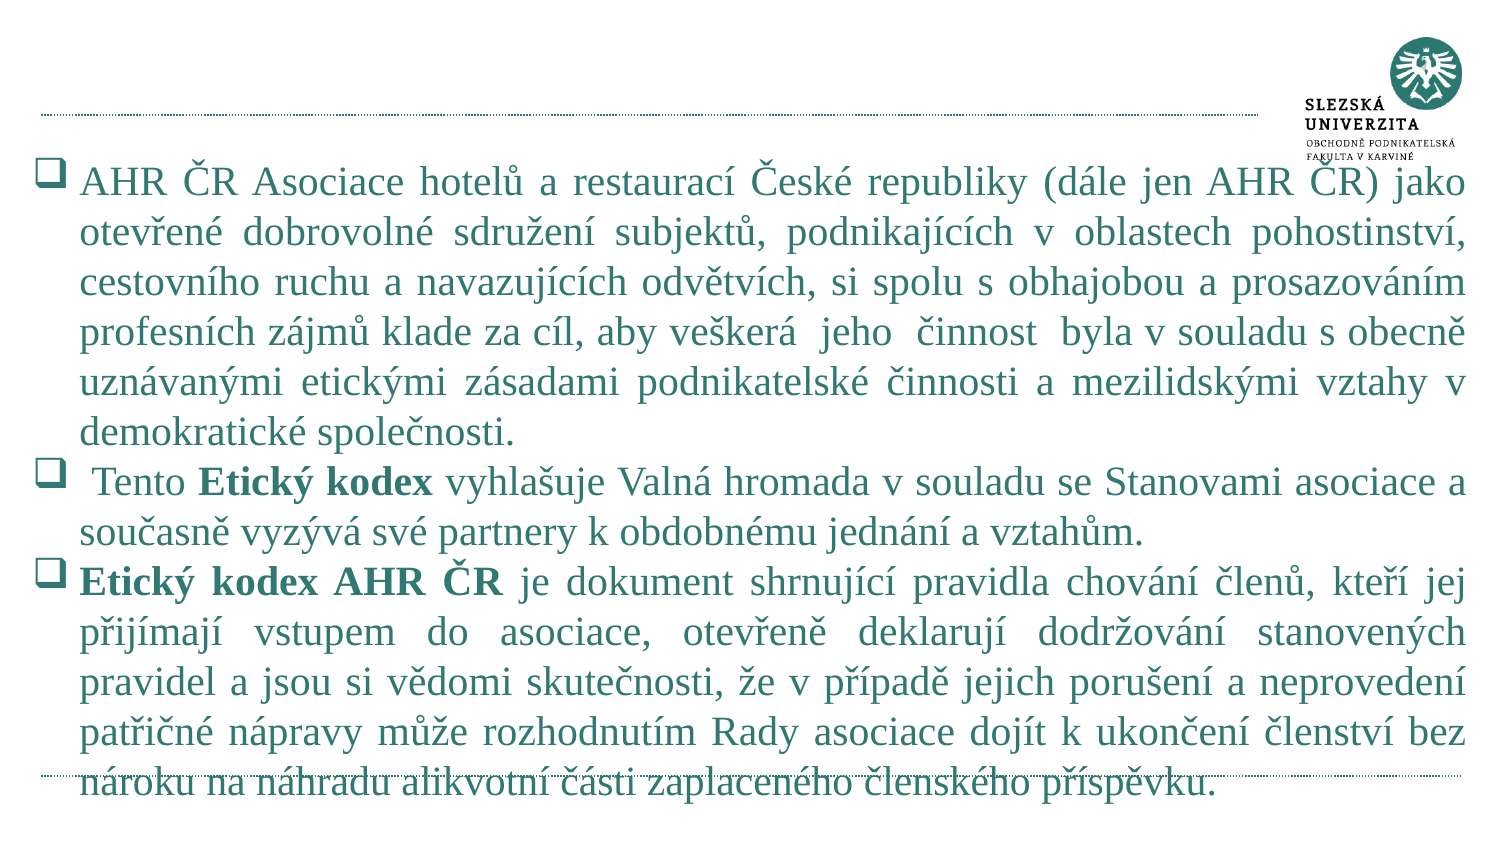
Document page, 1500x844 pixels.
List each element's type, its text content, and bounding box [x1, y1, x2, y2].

picture [1305, 37, 1462, 91]
text_box AHR ČR Asociace hotelů a restaurací České republiky (dále jen AHR ČR) jako otevřené dobrovolné sdružení subjektů, podnikajících v oblastech pohostinství, cestovního ruchu a navazujících odvětvích, si spolu s obhajobou a prosazováním profesních zájmů klade za cíl, aby veškerá jeho činnost byla v souladu s obecně uznávanými etickými zásadami podnikatelské činnosti a mezilidskými vztahy v demokratické společnosti. Tento Etický kodex vyhlašuje Valná hromada v souladu se Stanovami asociace a současně vyzývá své partnery k obdobnému jednání a vztahům. Etický kodex AHR ČR je dokument shrnující pravidla chování členů, kteří jej přijímají vstupem do asociace, otevřeně deklarují dodržování stanovených pravidel a jsou si vědomi skutečnosti, že v případě jejich porušení a neprovedení patřičné nápravy může rozhodnutím Rady asociace dojít k ukončení členství bez nároku na náhradu alikvotní části zaplaceného členského příspěvku. [17, 91, 1483, 844]
